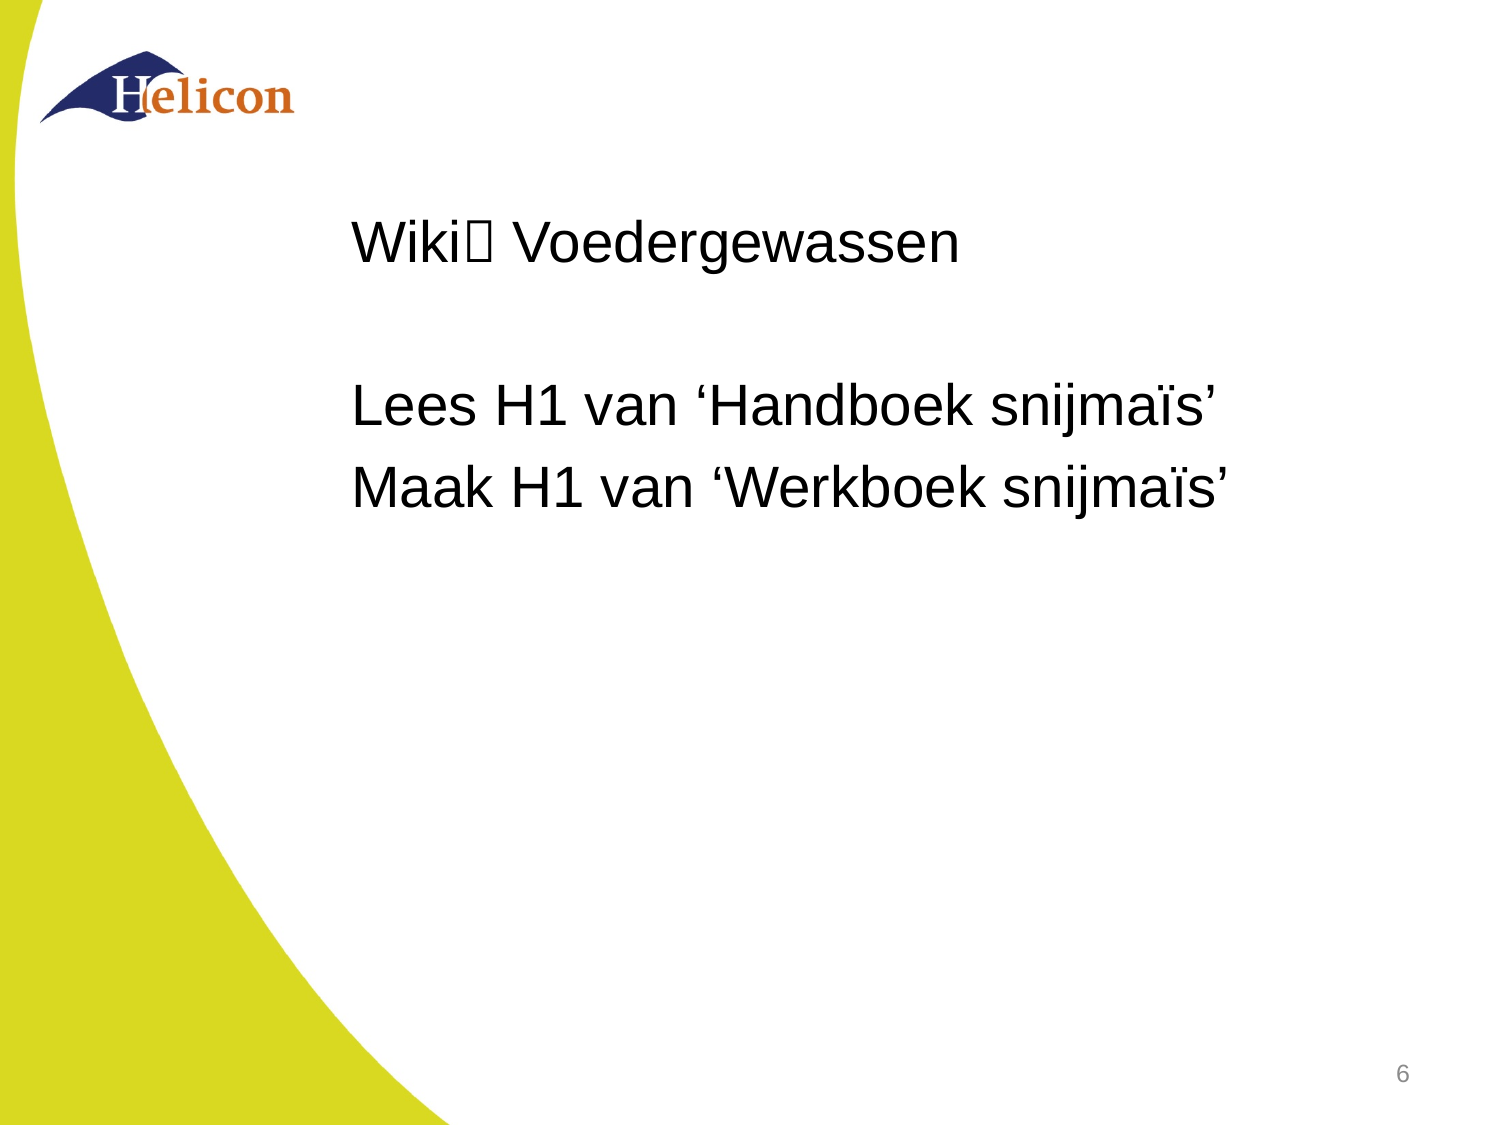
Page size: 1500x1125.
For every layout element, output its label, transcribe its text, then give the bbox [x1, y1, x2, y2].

slide_number 6 [1074, 1042, 1425, 1103]
picture [0, 0, 1500, 1125]
list Wiki Voedergewassen Lees H1 van ‘Handboek snijmaïs’ Maak H1 van ‘Werkboek snijmaïs’ [336, 196, 1425, 1005]
